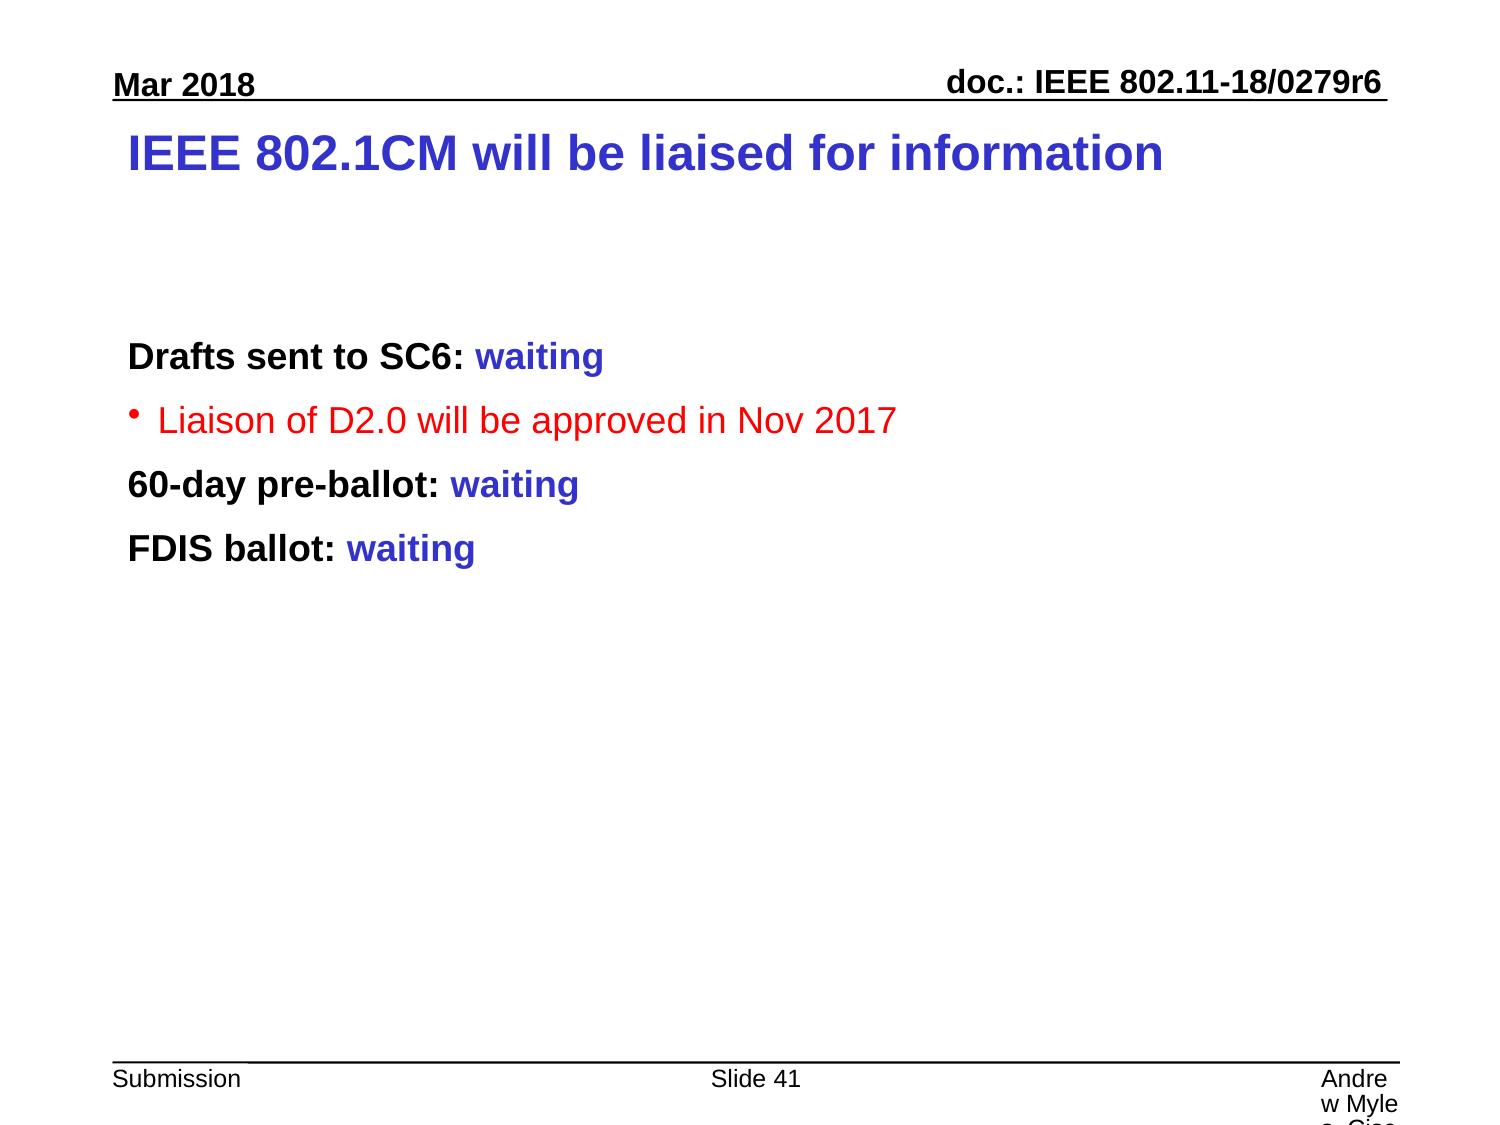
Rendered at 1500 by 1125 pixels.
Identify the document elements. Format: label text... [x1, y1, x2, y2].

list Drafts sent to SC6: waiting Liaison of D2.0 will be approved in Nov 2017 60-day pre-ballot: waiting FDIS ballot: waiting [112, 324, 1388, 1000]
title IEEE 802.1CM will be liaised for information [112, 112, 1388, 288]
slide_number Slide 41 [709, 1061, 803, 1093]
footer Andrew Myles, Cisco [1320, 1061, 1402, 1093]
